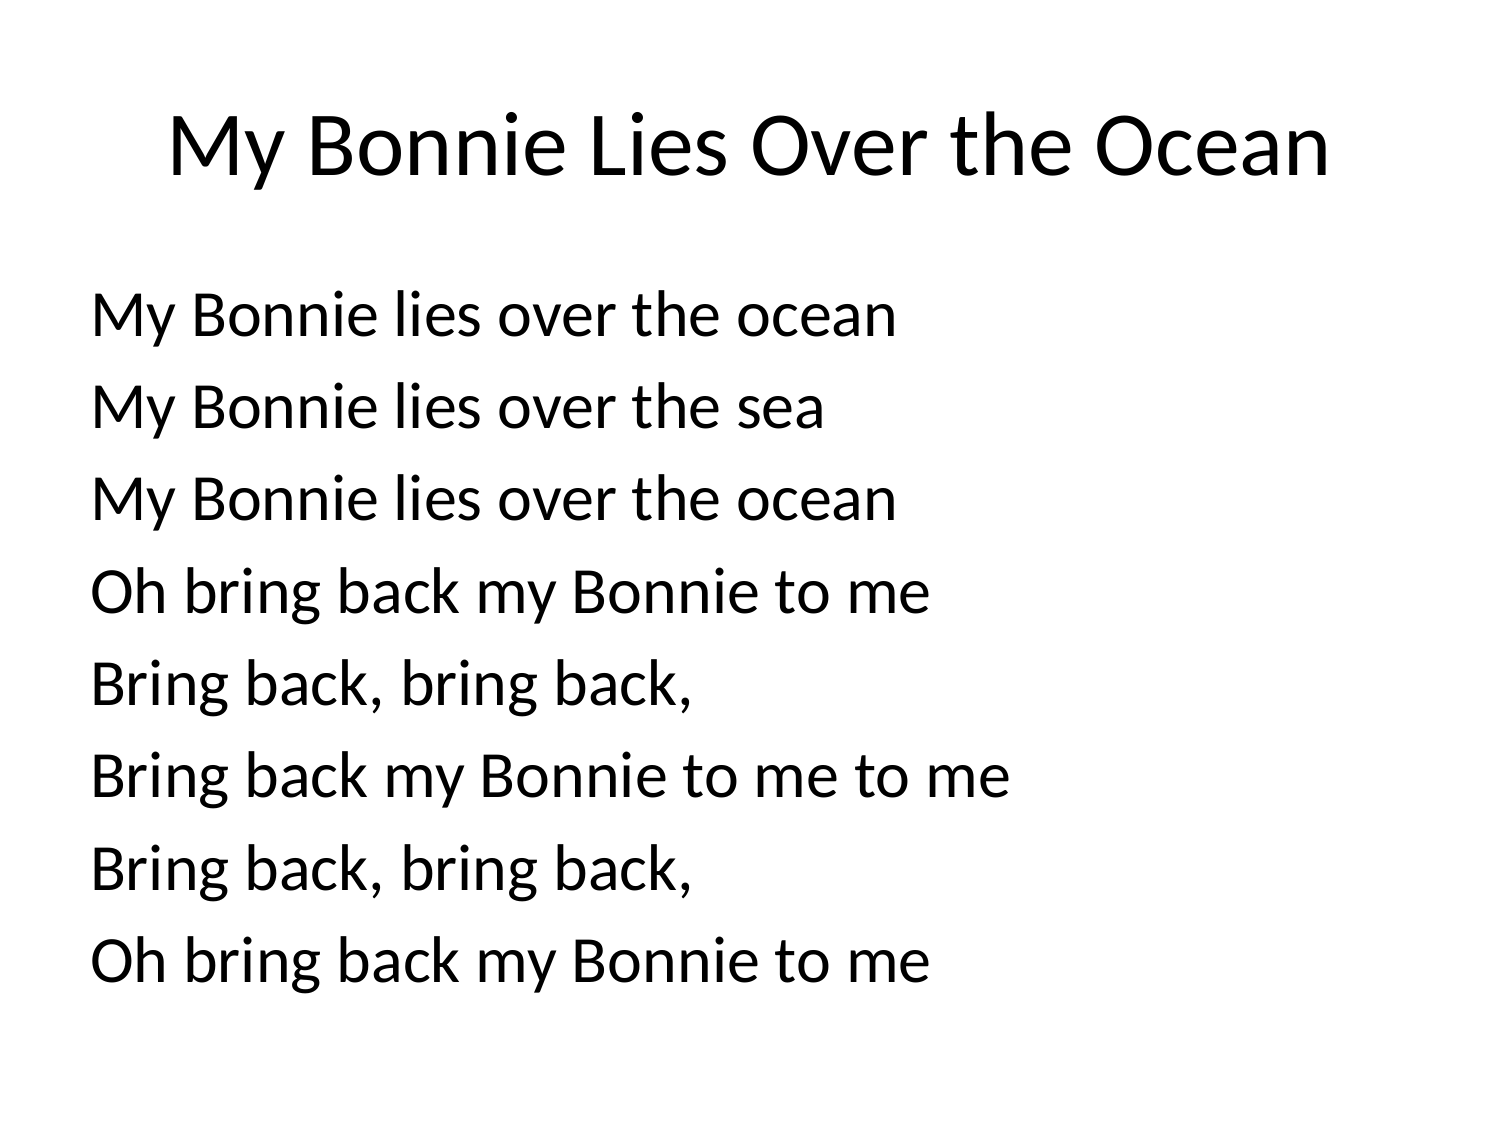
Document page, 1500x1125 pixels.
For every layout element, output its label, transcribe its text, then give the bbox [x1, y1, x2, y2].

list My Bonnie lies over the ocean My Bonnie lies over the sea My Bonnie lies over the ocean Oh bring back my Bonnie to me Bring back, bring back, Bring back my Bonnie to me to me Bring back, bring back, Oh bring back my Bonnie to me [75, 262, 1425, 1005]
title My Bonnie Lies Over the Ocean [75, 45, 1425, 233]
